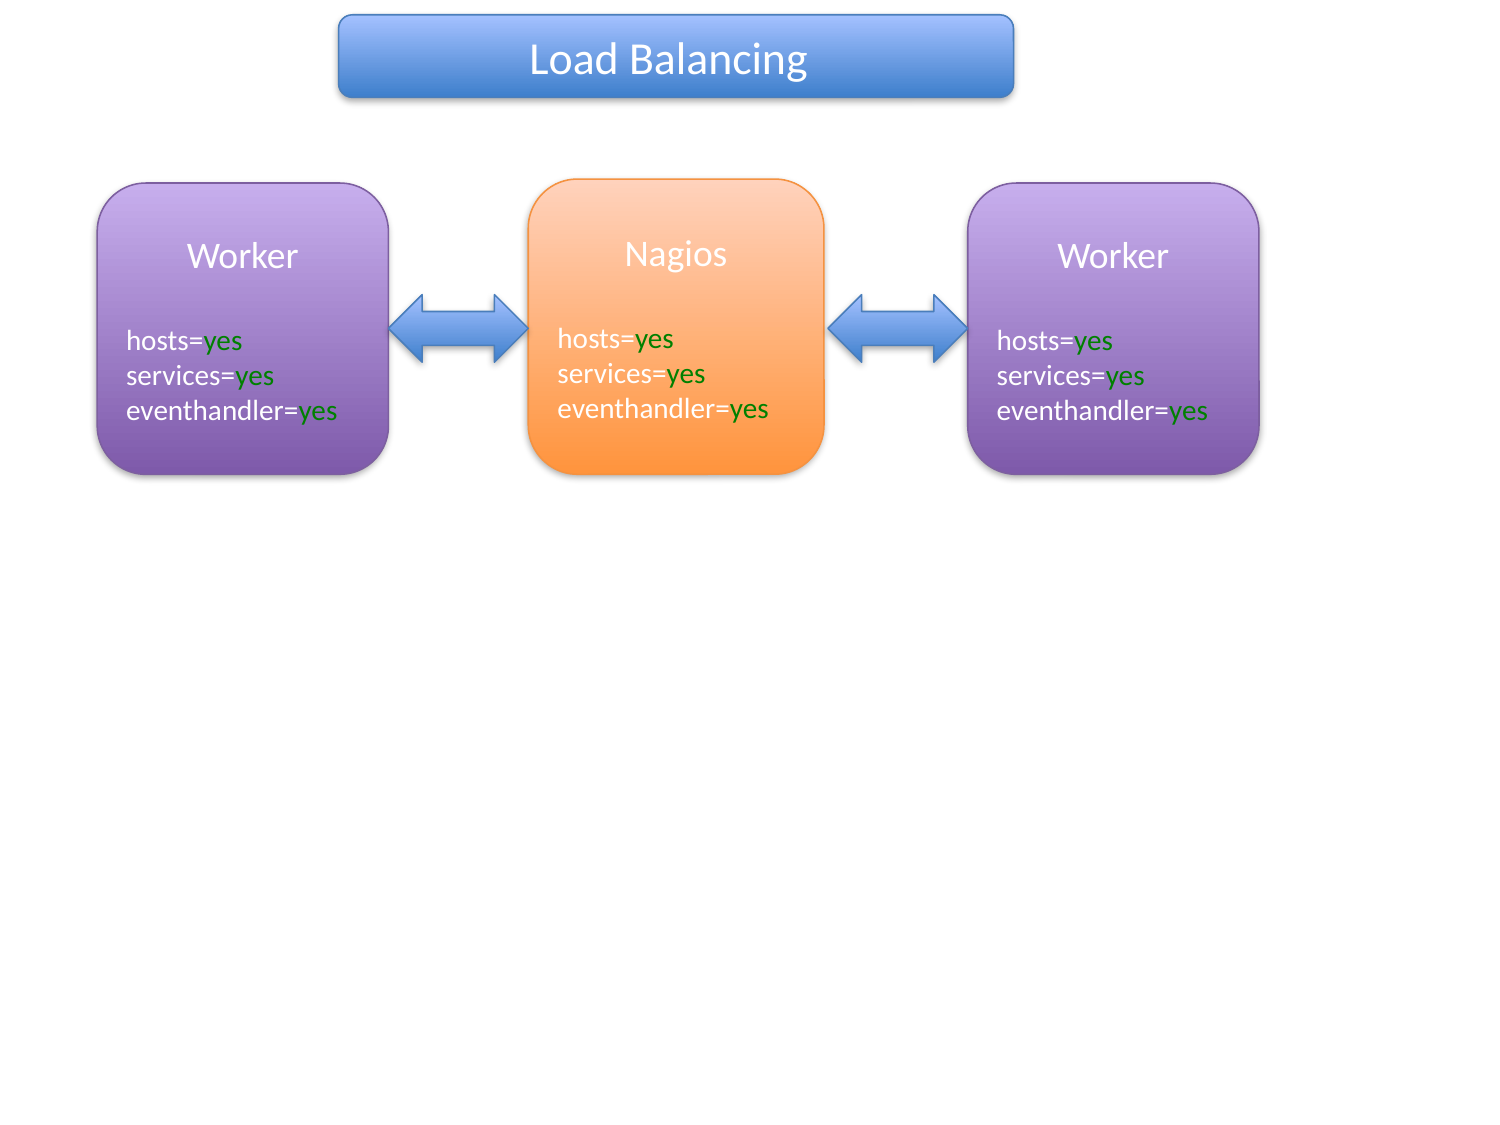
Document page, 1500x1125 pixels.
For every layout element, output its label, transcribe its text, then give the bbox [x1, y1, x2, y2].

text_box [387, 293, 529, 363]
text_box Nagios hosts=yes services=yes eventhandler=yes [527, 178, 825, 476]
text_box Worker hosts=yes services=yes eventhandler=yes [966, 182, 1260, 476]
text_box Load Balancing [337, 13, 1015, 99]
text_box Worker hosts=yes services=yes eventhandler=yes [96, 182, 390, 476]
text_box [827, 293, 969, 363]
